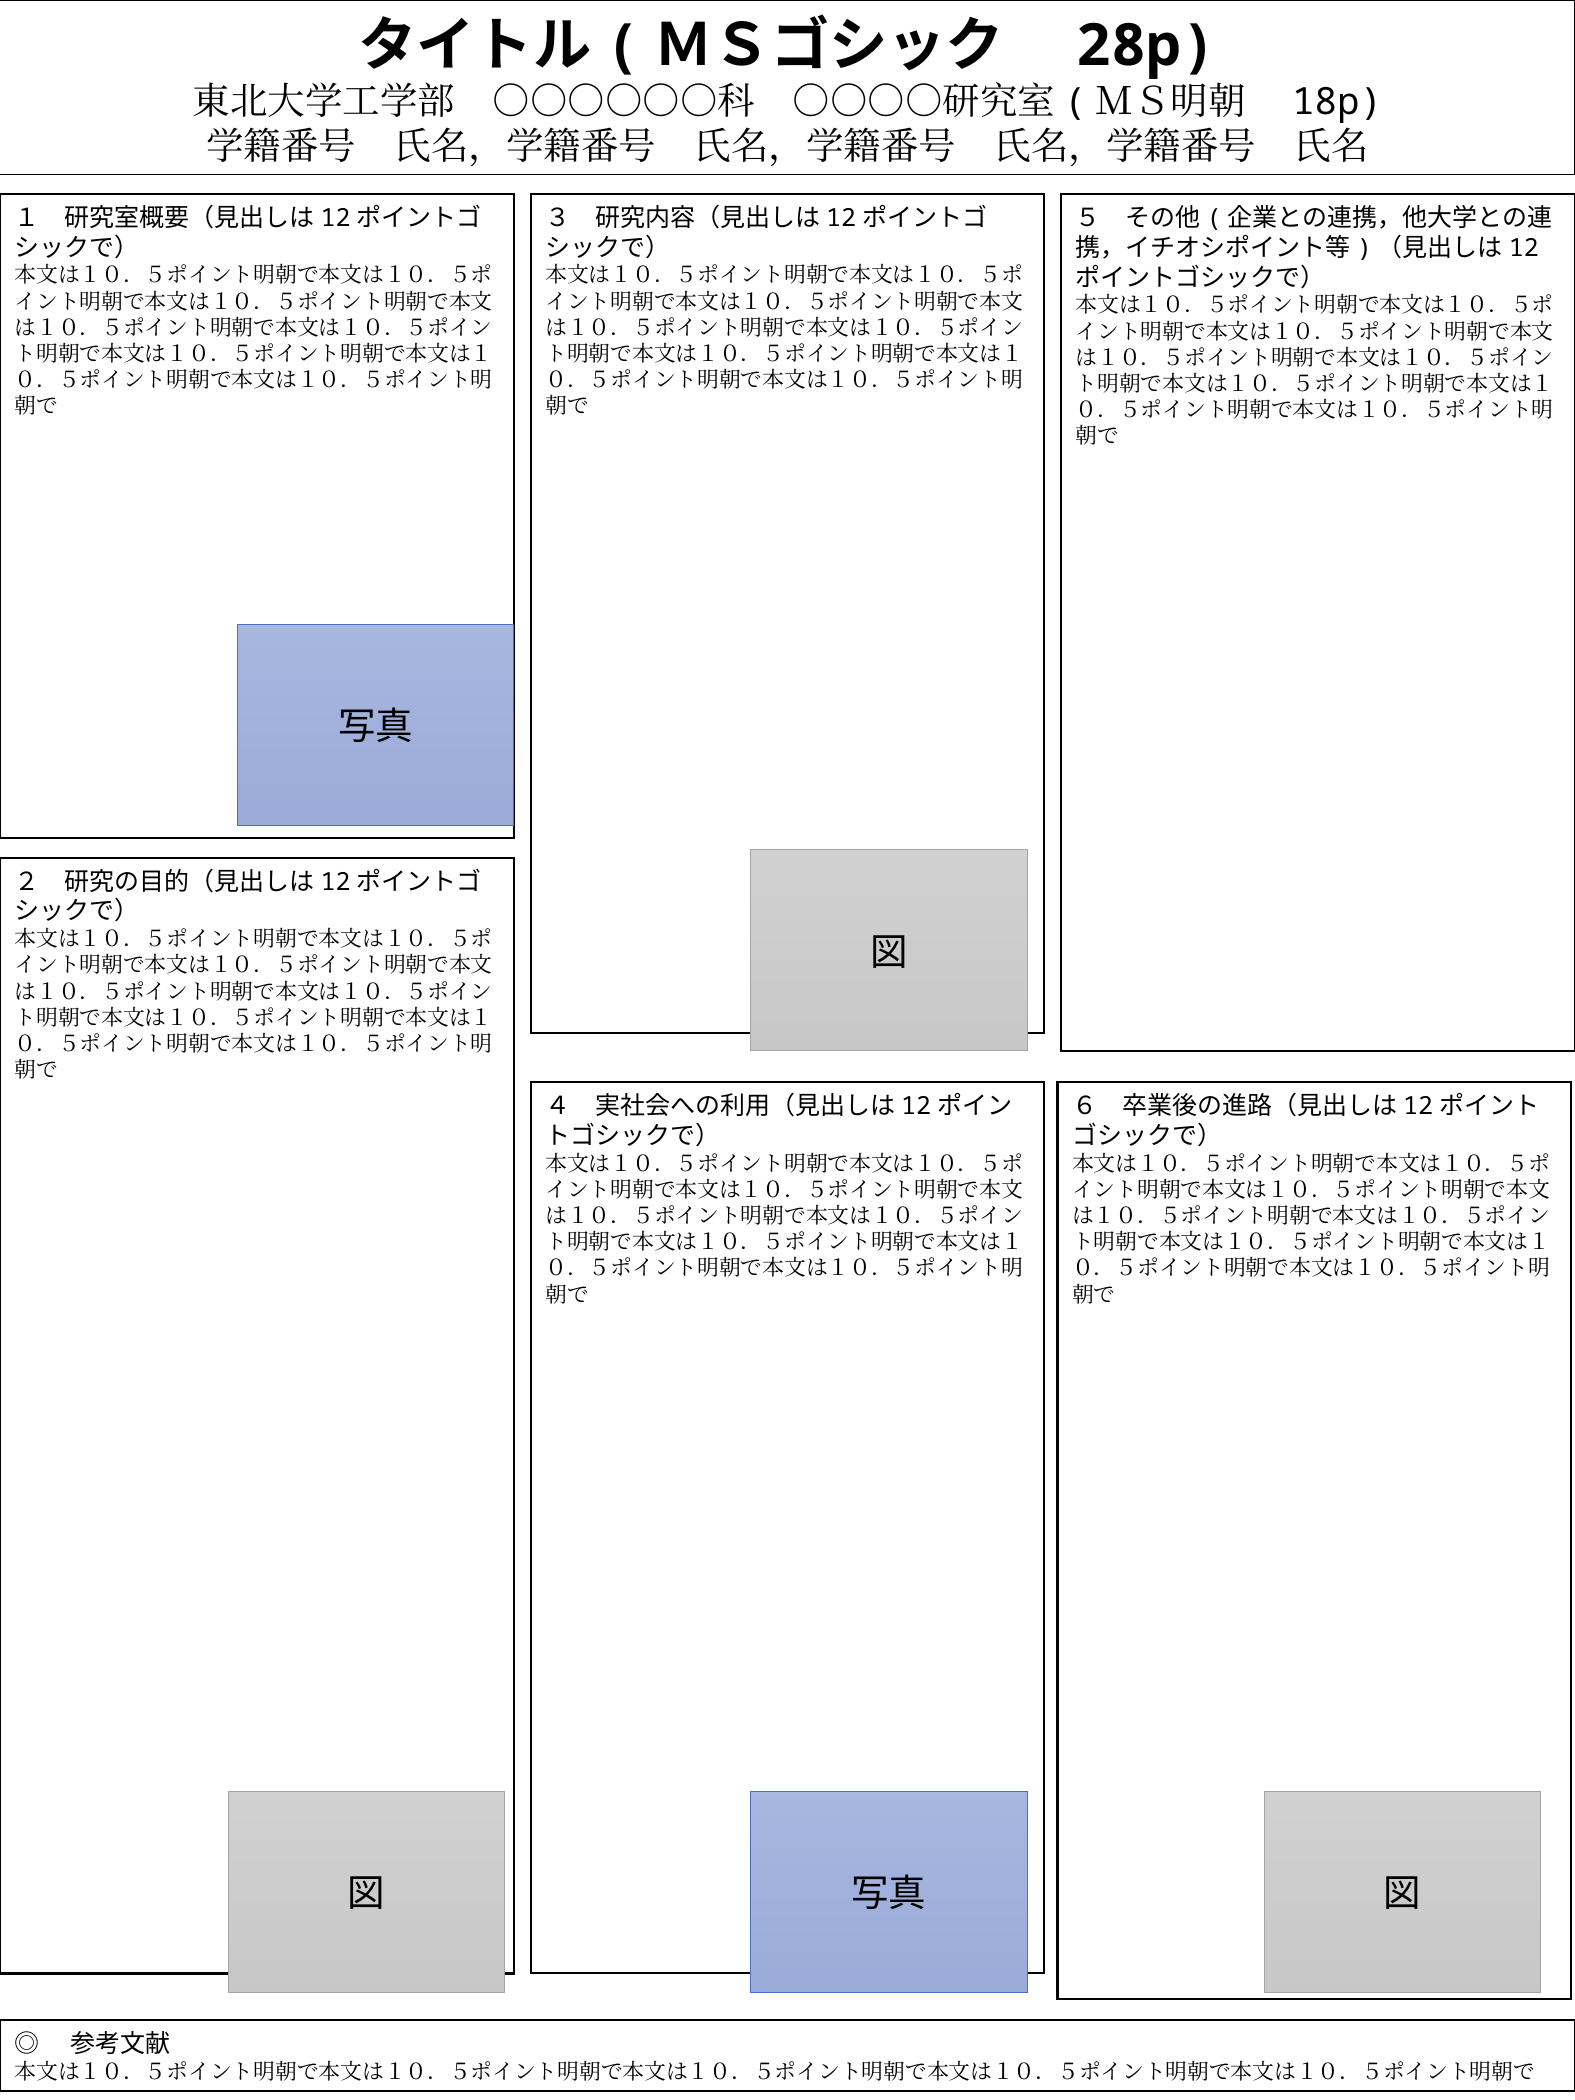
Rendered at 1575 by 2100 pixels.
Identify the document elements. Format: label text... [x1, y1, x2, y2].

text_box ６ 卒業後の進路（見出しは12ポイントゴシックで） 本文は１０．５ポイント明朝で本文は１０．５ポイント明朝で本文は１０．５ポイント明朝で本文は１０．５ポイント明朝で本文は１０．５ポイント明朝で本文は１０．５ポイント明朝で本文は１０．５ポイント明朝で本文は１０．５ポイント明朝で [1056, 1081, 1572, 2000]
text_box ５ その他(企業との連携，他大学との連携，イチオシポイント等)（見出しは12ポイントゴシックで） 本文は１０．５ポイント明朝で本文は１０．５ポイント明朝で本文は１０．５ポイント明朝で本文は１０．５ポイント明朝で本文は１０．５ポイント明朝で本文は１０．５ポイント明朝で本文は１０．５ポイント明朝で本文は１０．５ポイント明朝で [1060, 193, 1575, 1052]
text_box 図 [750, 849, 1028, 1051]
text_box ２ 研究の目的（見出しは12ポイントゴシックで） 本文は１０．５ポイント明朝で本文は１０．５ポイント明朝で本文は１０．５ポイント明朝で本文は１０．５ポイント明朝で本文は１０．５ポイント明朝で本文は１０．５ポイント明朝で本文は１０．５ポイント明朝で本文は１０．５ポイント明朝で [0, 857, 515, 1975]
text_box タイトル(ＭＳゴシック 28p) 東北大学工学部 ○○○○○○科 ○○○○研究室(ＭＳ明朝 18p) 学籍番号 氏名，学籍番号 氏名，学籍番号 氏名，学籍番号 氏名 [0, 0, 1575, 175]
text_box １ 研究室概要（見出しは12ポイントゴシックで） 本文は１０．５ポイント明朝で本文は１０．５ポイント明朝で本文は１０．５ポイント明朝で本文は１０．５ポイント明朝で本文は１０．５ポイント明朝で本文は１０．５ポイント明朝で本文は１０．５ポイント明朝で本文は１０．５ポイント明朝で [0, 193, 515, 839]
text_box 図 [228, 1791, 505, 1993]
text_box ３ 研究内容（見出しは12ポイントゴシックで） 本文は１０．５ポイント明朝で本文は１０．５ポイント明朝で本文は１０．５ポイント明朝で本文は１０．５ポイント明朝で本文は１０．５ポイント明朝で本文は１０．５ポイント明朝で本文は１０．５ポイント明朝で本文は１０．５ポイント明朝で [530, 193, 1045, 1034]
text_box ４ 実社会への利用（見出しは12ポイントゴシックで） 本文は１０．５ポイント明朝で本文は１０．５ポイント明朝で本文は１０．５ポイント明朝で本文は１０．５ポイント明朝で本文は１０．５ポイント明朝で本文は１０．５ポイント明朝で本文は１０．５ポイント明朝で本文は１０．５ポイント明朝で [530, 1081, 1045, 1974]
text_box 図 [1264, 1791, 1541, 1993]
text_box ◎ 参考文献 本文は１０．５ポイント明朝で本文は１０．５ポイント明朝で本文は１０．５ポイント明朝で本文は１０．５ポイント明朝で本文は１０．５ポイント明朝で [0, 2019, 1575, 2092]
text_box 写真 [237, 624, 514, 826]
text_box 写真 [750, 1791, 1028, 1993]
